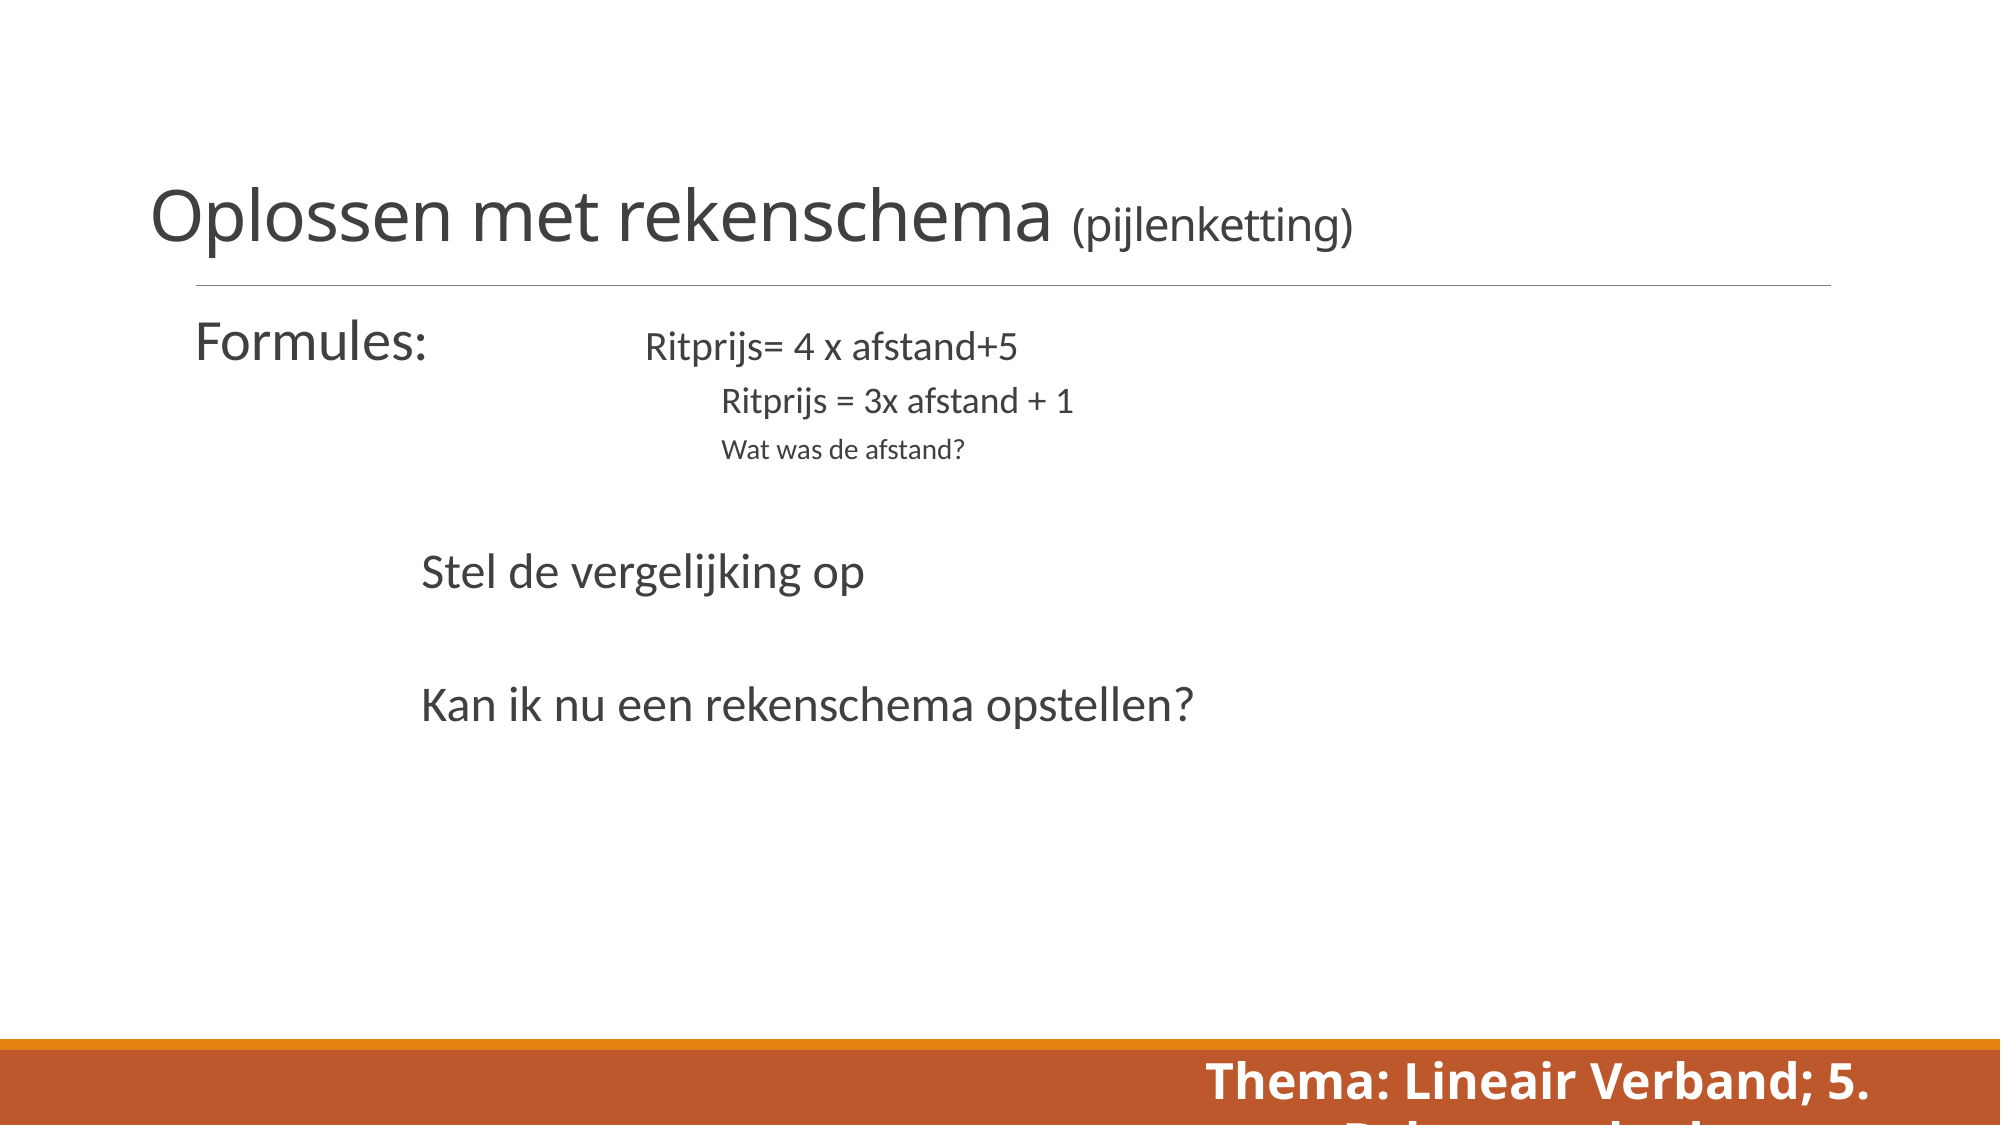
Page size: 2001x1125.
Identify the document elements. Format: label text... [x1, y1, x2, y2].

list Formules: Ritprijs= 4 x afstand+5 Ritprijs = 3x afstand + 1 Wat was de afstand? Stel de vergelijking op Kan ik nu een rekenschema opstellen? [180, 302, 1252, 963]
text_box Thema: Lineair Verband; 5. Balansmethode [1076, 1042, 2000, 1125]
title Oplossen met rekenschema (pijlenketting) [134, 145, 1437, 264]
